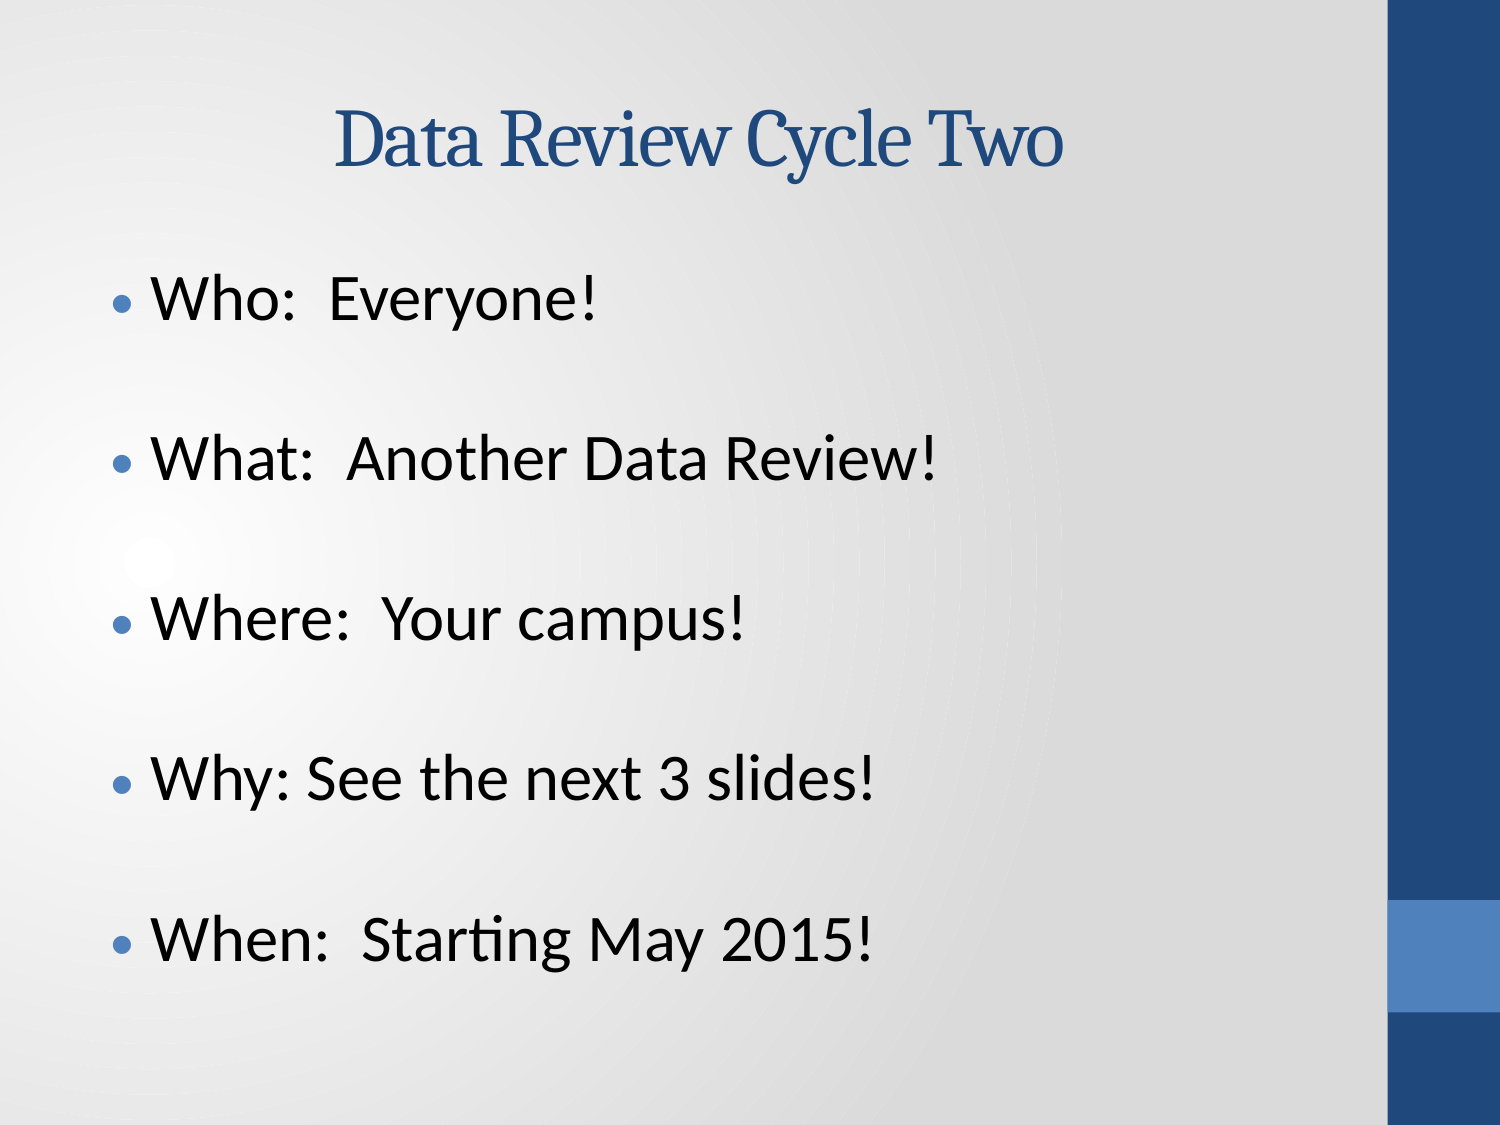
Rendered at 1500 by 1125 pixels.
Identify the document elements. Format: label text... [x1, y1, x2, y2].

list Who: Everyone! What: Another Data Review! Where: Your campus! Why: See the next 3 slides! When: Starting May 2015! [75, 262, 1325, 1050]
title Data Review Cycle Two [75, 45, 1325, 233]
